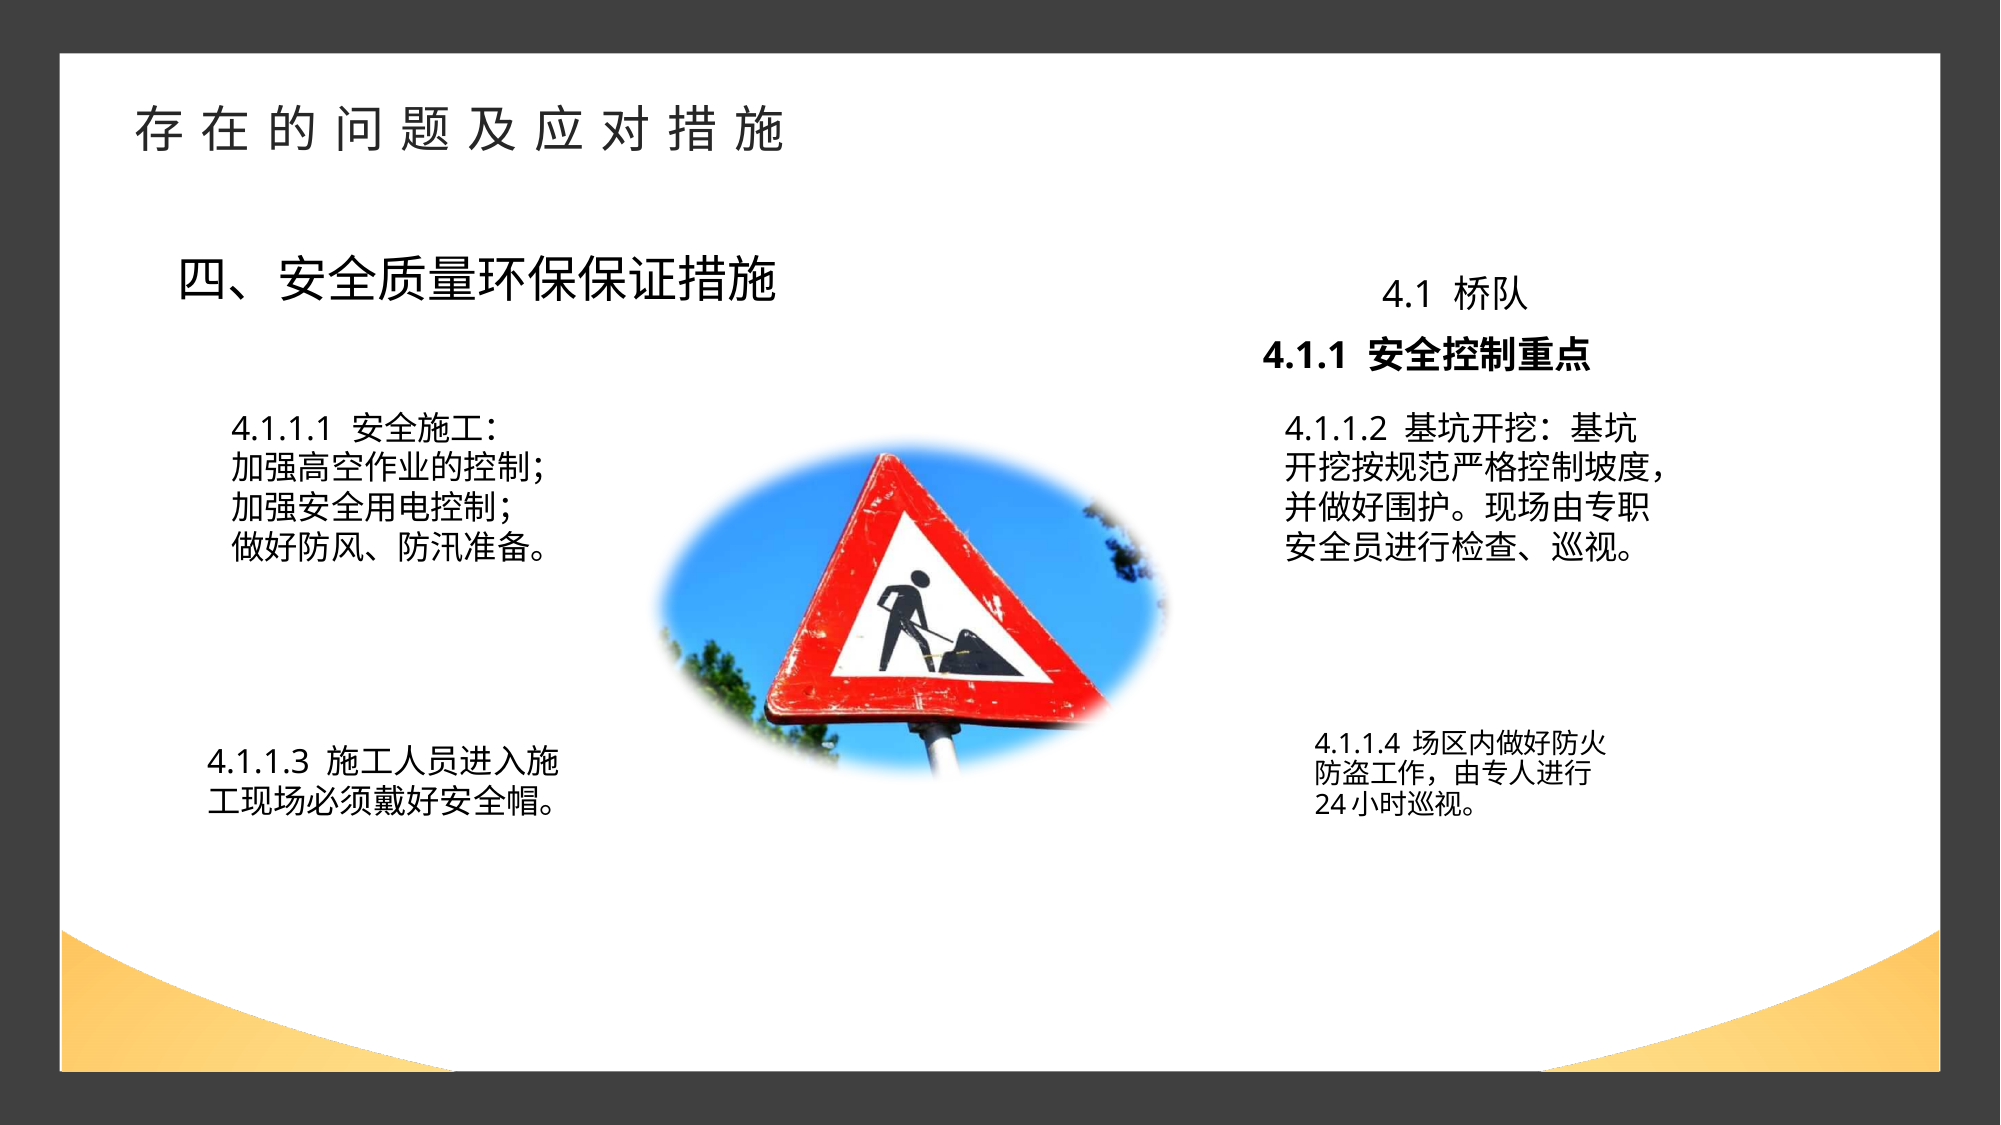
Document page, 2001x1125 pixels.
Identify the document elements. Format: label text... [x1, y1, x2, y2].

text_box 存在的问题及应对措施 [119, 89, 1126, 165]
picture [0, 0, 2000, 1125]
text_box 4.1 桥队 [1367, 262, 1544, 323]
list 4.1.1.4 场区内做好防火防盗工作，由专人进行24小时巡视。 [1299, 722, 1639, 829]
text_box 4.1.1.3 施工人员进入施工现场必须戴好安全帽。 [192, 732, 580, 828]
text_box 4.1.1.1 安全施工：加强高空作业的控制；加强安全用电控制；做好防风、防汛准备。 [216, 399, 556, 574]
title 四、安全质量环保保证措施 [162, 247, 1395, 340]
text_box 4.1.1 安全控制重点 [1248, 323, 1608, 384]
text_box 4.1.1.2 基坑开挖：基坑开挖按规范严格控制坡度，并做好围护。现场由专职安全员进行检查、巡视。 [1270, 399, 1668, 574]
